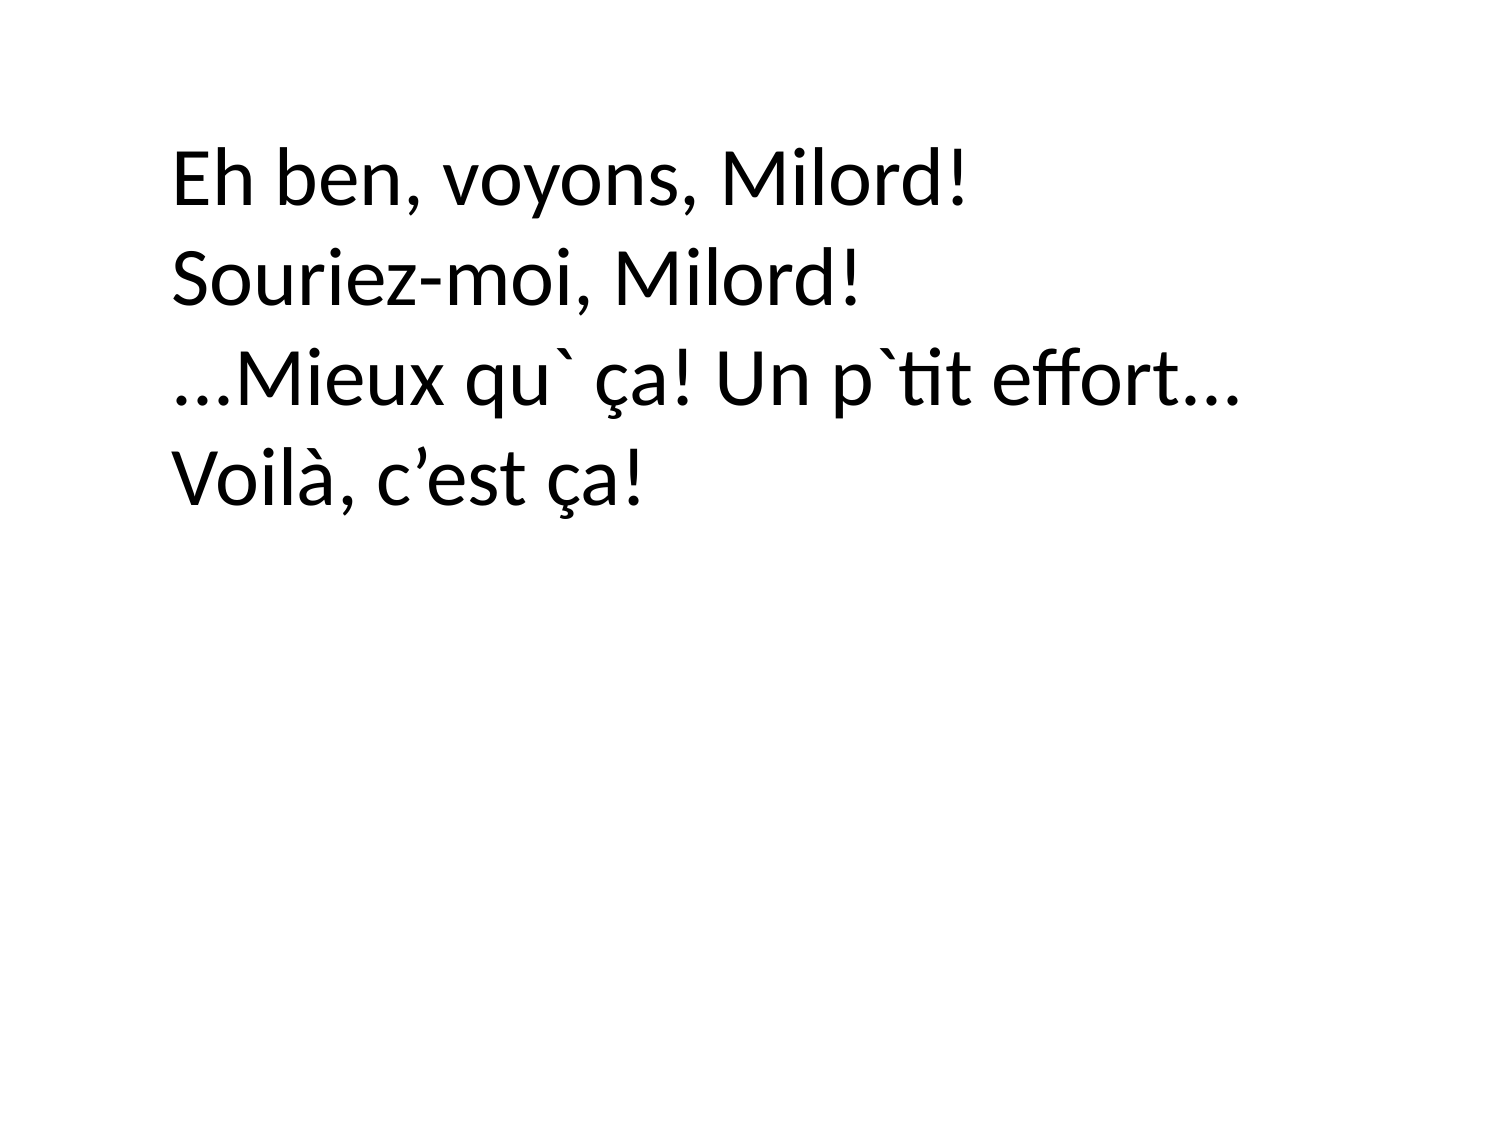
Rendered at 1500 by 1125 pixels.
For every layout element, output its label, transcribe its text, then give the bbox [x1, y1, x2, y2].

text_box Eh ben, voyons, Milord! Souriez-moi, Milord! ...Mieux qu` ça! Un p`tit effort... Voilà, c’est ça! [156, 114, 1260, 530]
